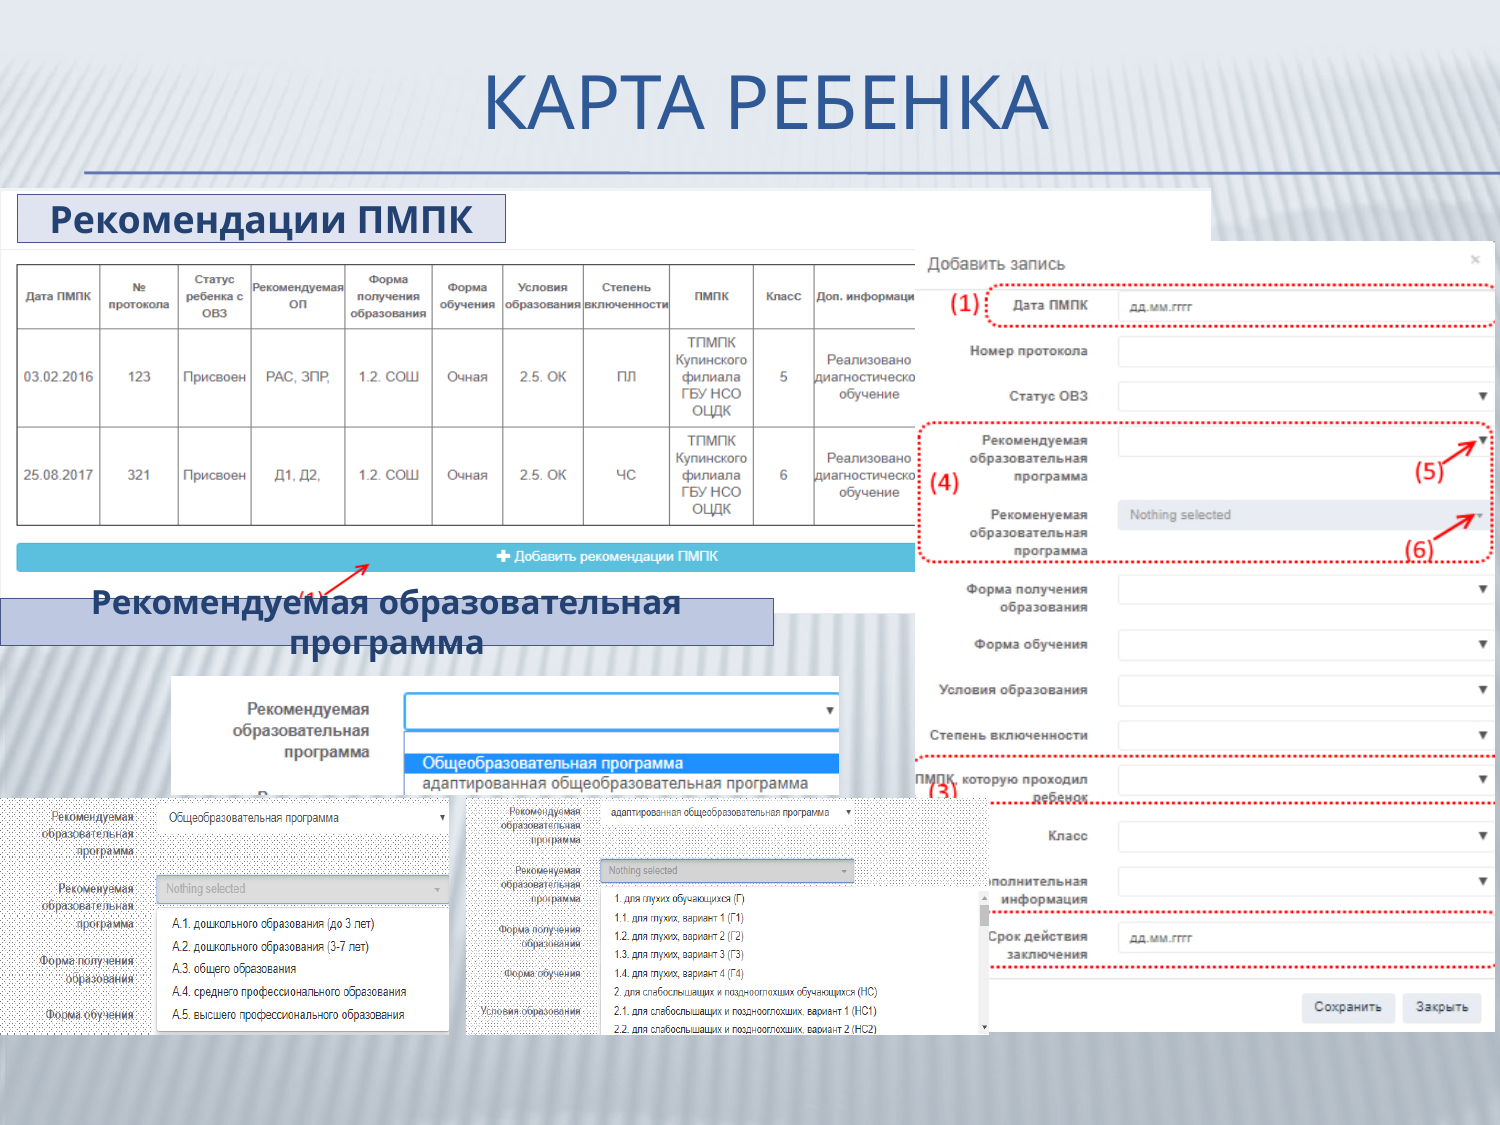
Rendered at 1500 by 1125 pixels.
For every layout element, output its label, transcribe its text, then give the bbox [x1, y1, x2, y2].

picture [466, 798, 989, 1036]
title Карта ребенка [53, 30, 1479, 169]
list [915, 241, 1496, 1032]
picture [0, 798, 449, 1036]
picture [0, 188, 1211, 615]
text_box Рекомендуемая образовательная программа [0, 631, 776, 647]
picture [170, 676, 839, 796]
